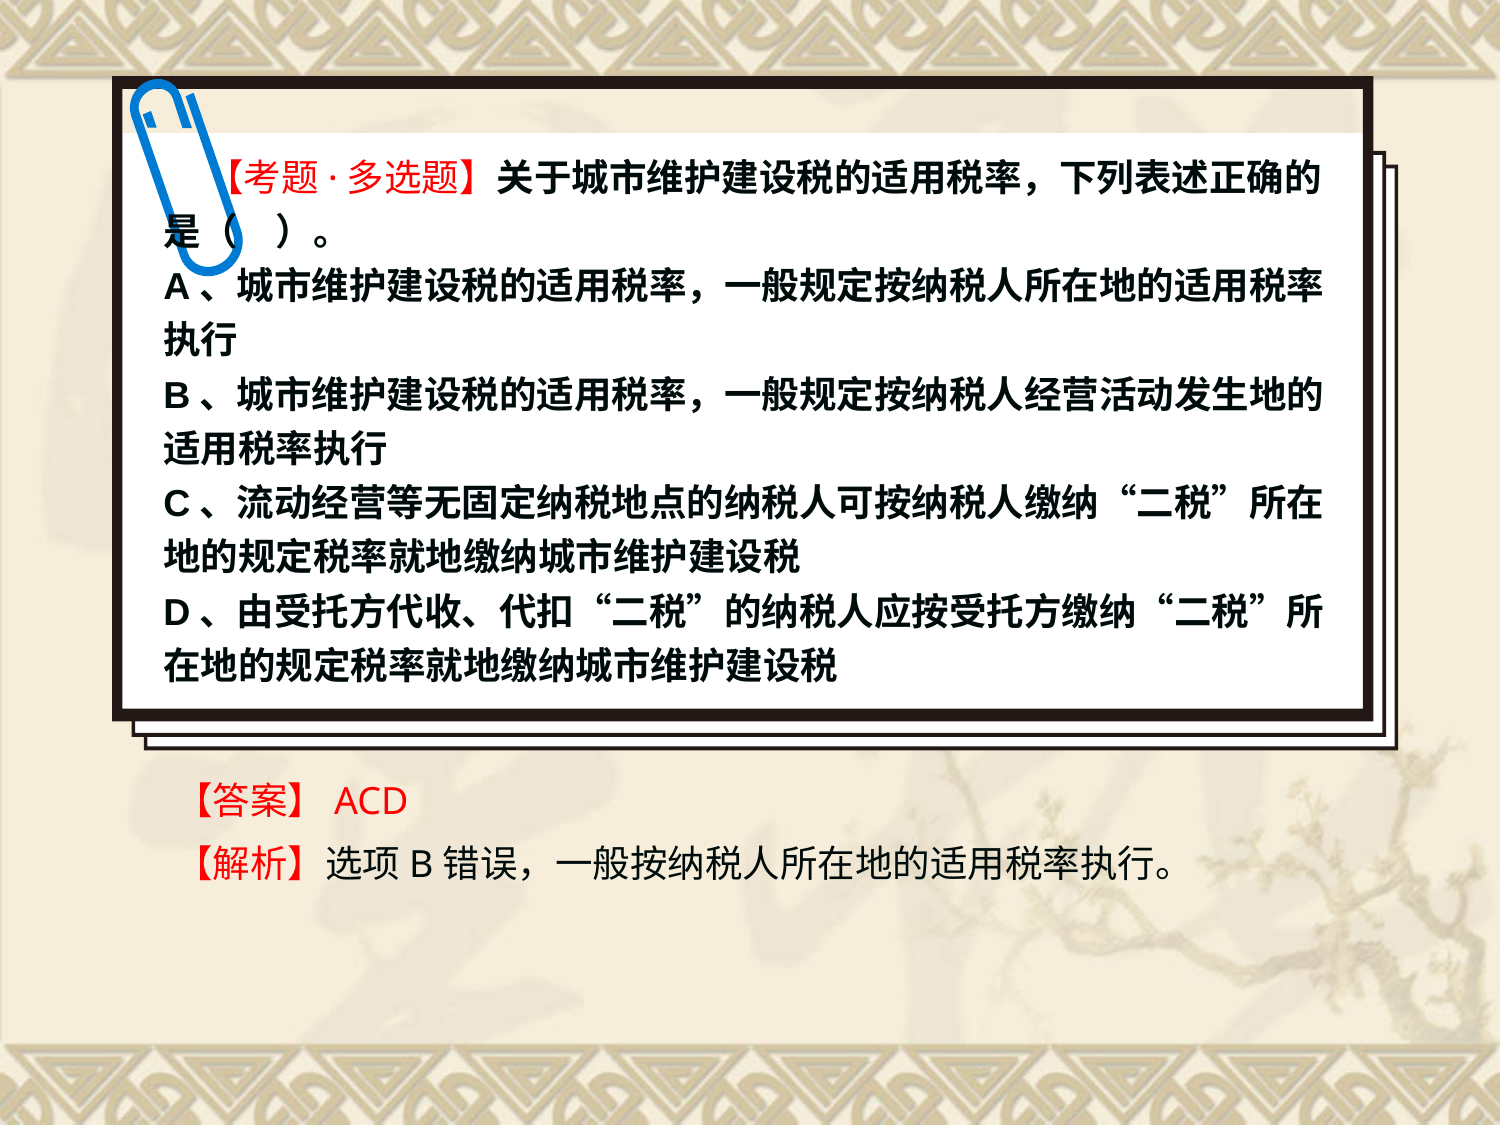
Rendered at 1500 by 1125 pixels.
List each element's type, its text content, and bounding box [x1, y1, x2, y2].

picture [0, 0, 1500, 1125]
text_box 【答案】ACD 【解析】选项B错误，一般按纳税人所在地的适用税率执行。 [83, 751, 1355, 1068]
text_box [112, 76, 1399, 751]
